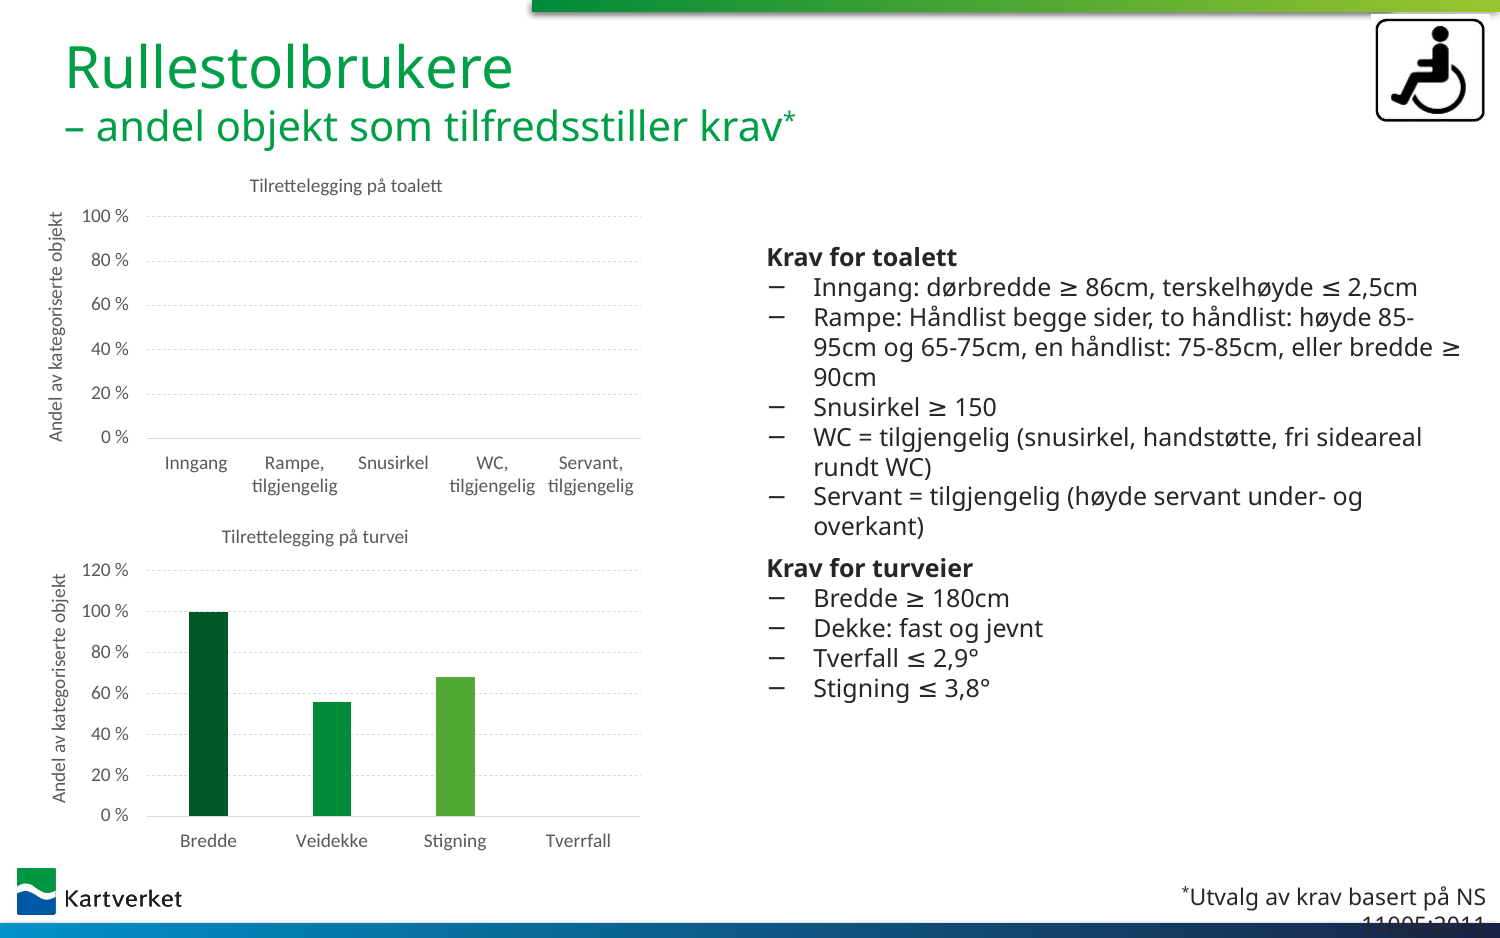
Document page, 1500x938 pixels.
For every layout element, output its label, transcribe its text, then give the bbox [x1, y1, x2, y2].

picture [41, 520, 652, 859]
text_box *Utvalg av krav basert på NS 11005:2011 [1068, 873, 1500, 938]
picture [1371, 13, 1491, 127]
picture [41, 166, 652, 505]
text_box Rullestolbrukere – andel objekt som tilfredsstiller krav* [49, 14, 1431, 158]
text_box Krav for toalett Inngang: dørbredde ≥ 86cm, terskelhøyde ≤ 2,5cm Rampe: Håndlist begge sider, to håndlist: høyde 85-95cm og 65-75cm, en håndlist: 75-85cm, eller bredde ≥ 90cm Snusirkel ≥ 150 WC = tilgjengelig (snusirkel, handstøtte, fri sideareal rundt WC) Servant = tilgjengelig (høyde servant under- og overkant) [751, 234, 1483, 545]
text_box Krav for turveier Bredde ≥ 180cm Dekke: fast og jevnt Tverfall ≤ 2,9° Stigning ≤ 3,8° [751, 545, 1483, 710]
